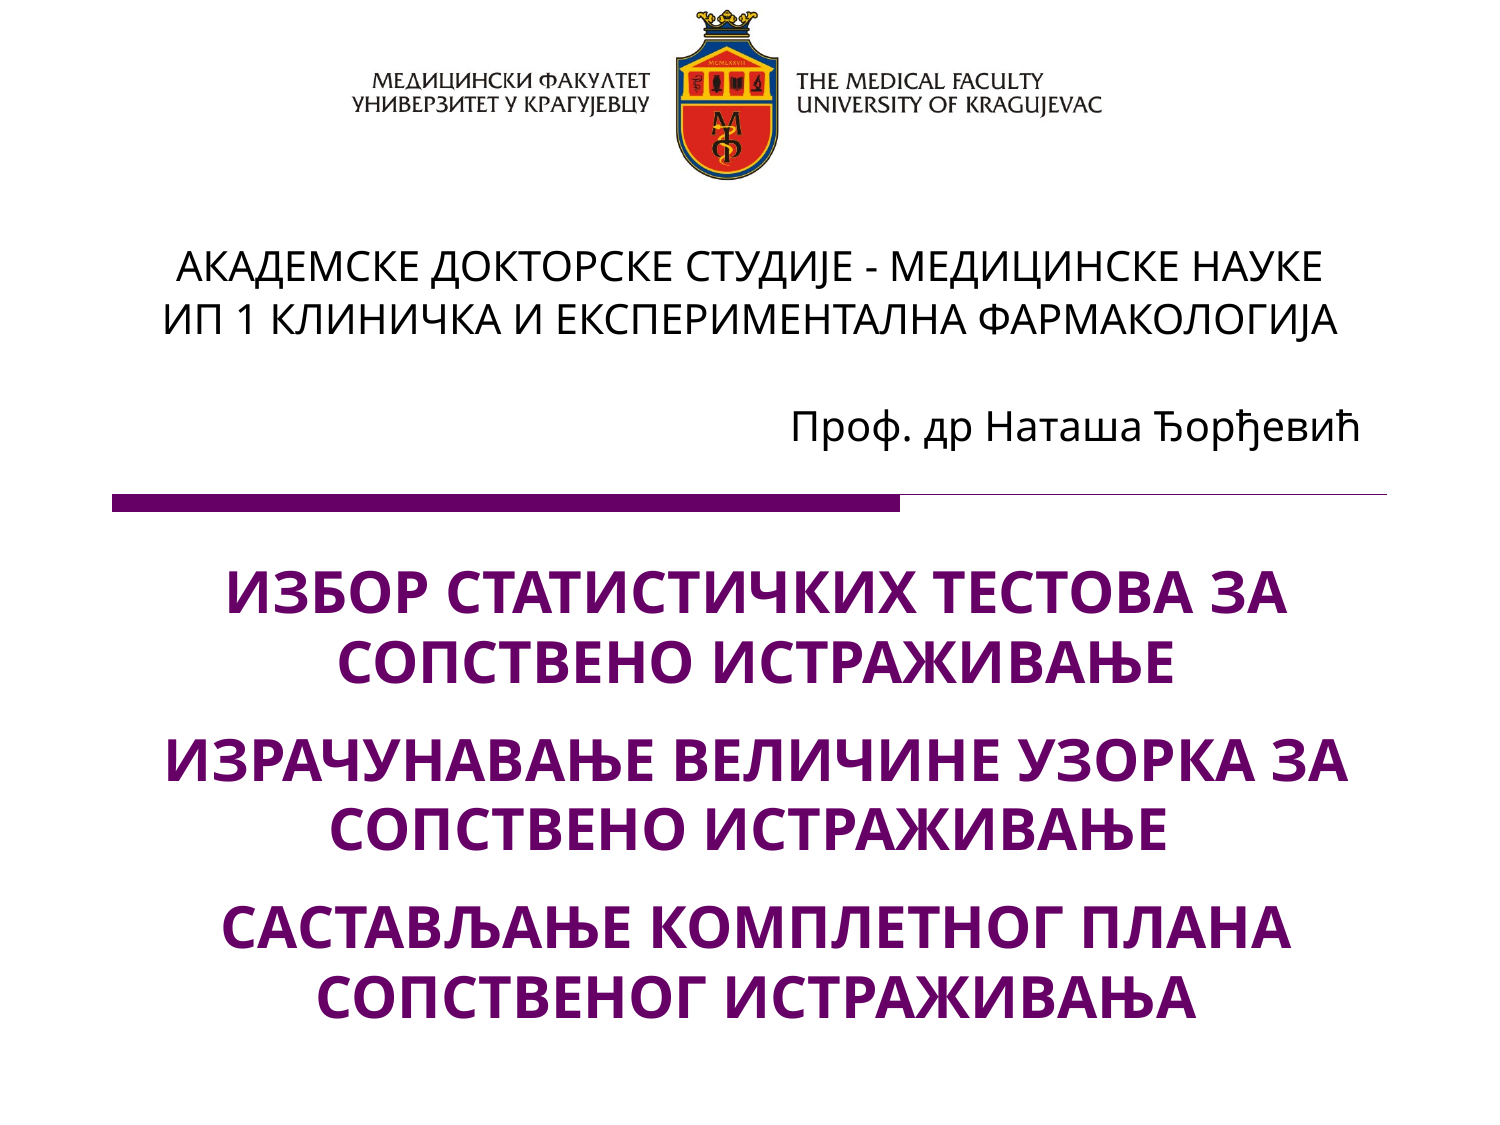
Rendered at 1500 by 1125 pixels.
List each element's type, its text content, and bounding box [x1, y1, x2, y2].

picture [328, 0, 1125, 191]
subtitle АКАДЕМСКЕ ДОКТОРСКЕ СТУДИЈЕ - МЕДИЦИНСКЕ НАУКЕ ИП 1 КЛИНИЧКА И ЕКСПЕРИМЕНТАЛНА ФАРМАКОЛОГИЈА Проф. др Наташа Ђорђевић [112, 237, 1388, 476]
title ИЗБОР СТАТИСТИЧКИХ ТЕСТОВА ЗА СОПСТВЕНО ИСТРАЖИВАЊЕ * ИЗРАЧУНАВАЊЕ ВЕЛИЧИНЕ УЗОРКА ЗА СОПСТВЕНО ИСТРАЖИВАЊЕ * САСТАВЉАЊЕ КОМПЛЕТНОГ ПЛАНА СОПСТВЕНОГ ИСТРАЖИВАЊА [112, 537, 1401, 1038]
